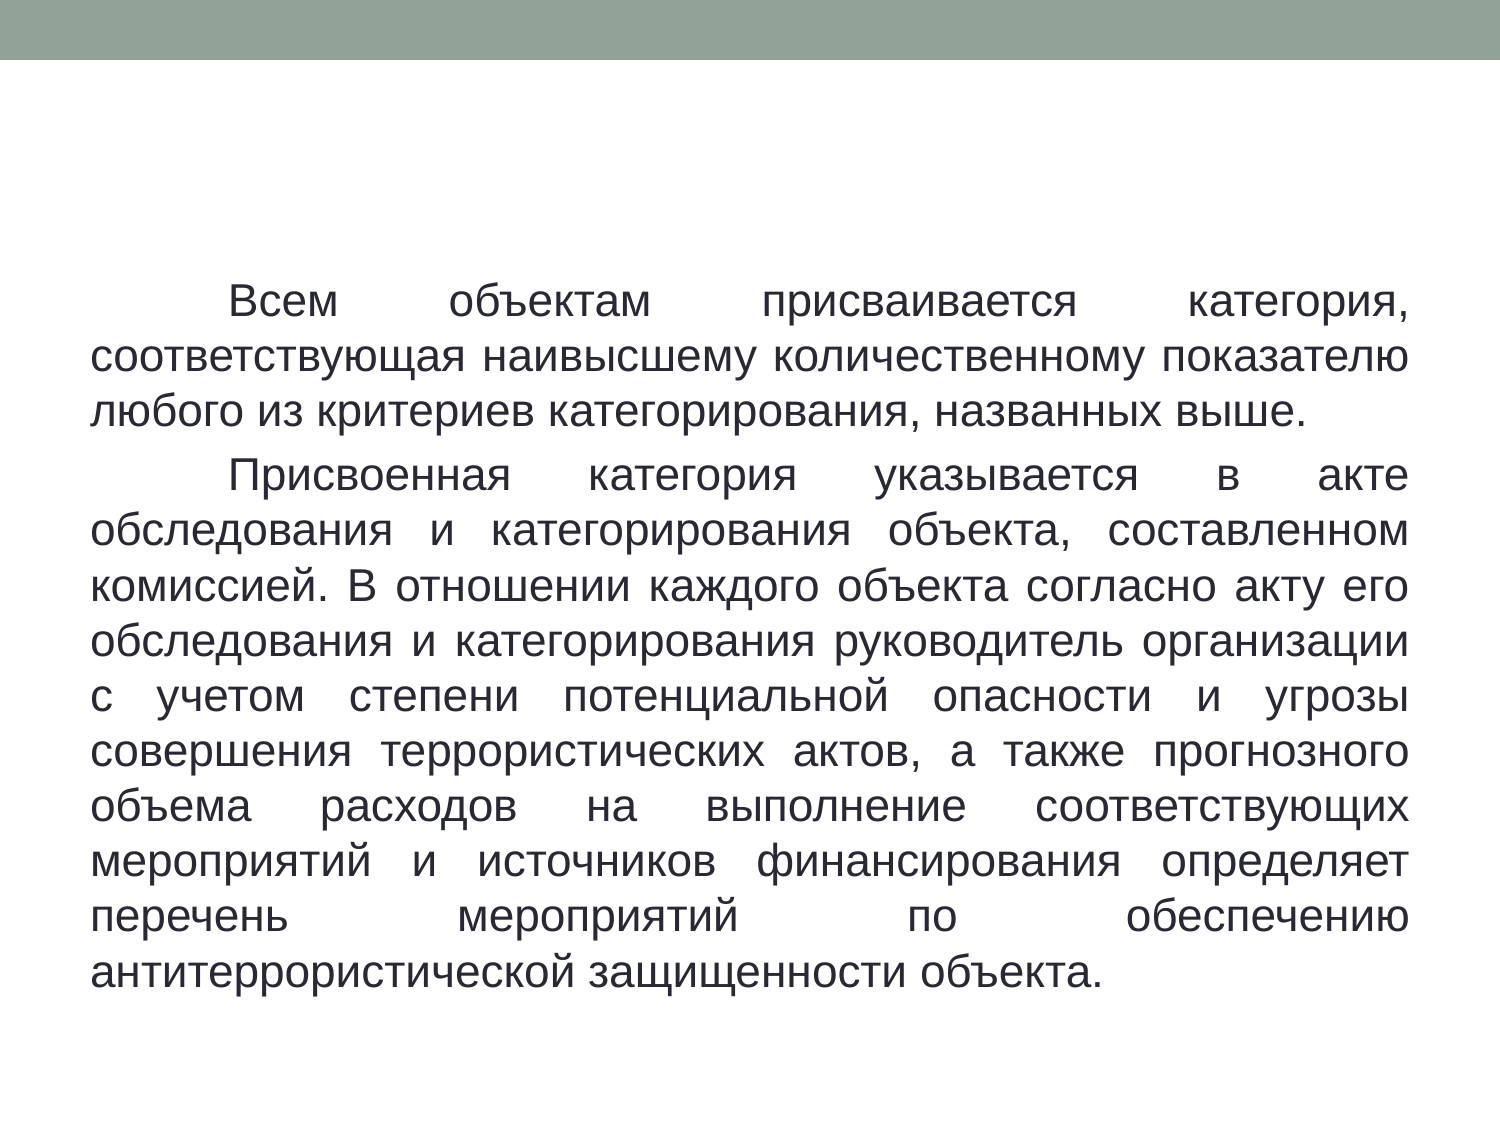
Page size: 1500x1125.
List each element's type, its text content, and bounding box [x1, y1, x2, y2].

list Всем объектам присваивается категория, соответствующая наивысшему количественному показателю любого из критериев категорирования, названных выше. Присвоенная категория указывается в акте обследования и категорирования объекта, составленном комиссией. В отношении каждого объекта согласно акту его обследования и категорирования руководитель организации с учетом степени потенциальной опасности и угрозы совершения террористических актов, а также прогнозного объема расходов на выполнение соответствующих мероприятий и источников финансирования определяет перечень мероприятий по обеспечению антитеррористической защищенности объекта. [75, 262, 1425, 1063]
